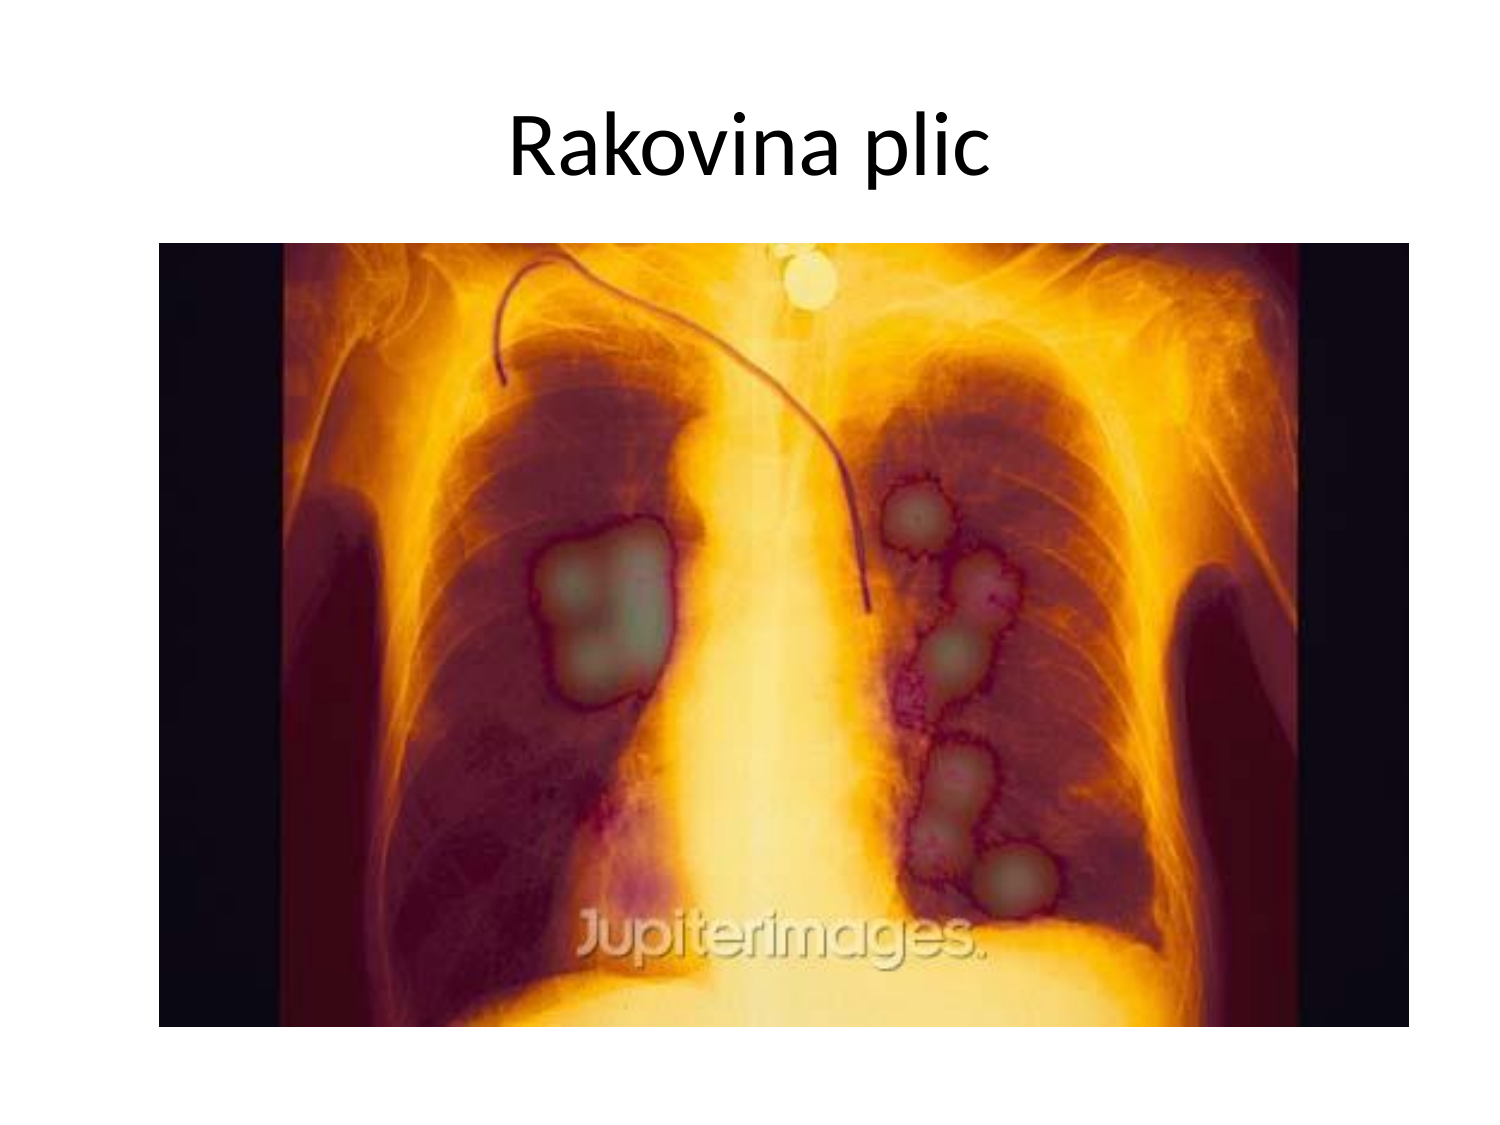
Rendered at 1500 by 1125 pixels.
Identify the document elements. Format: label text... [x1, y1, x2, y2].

title Rakovina plic [75, 45, 1425, 233]
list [159, 243, 1410, 1027]
